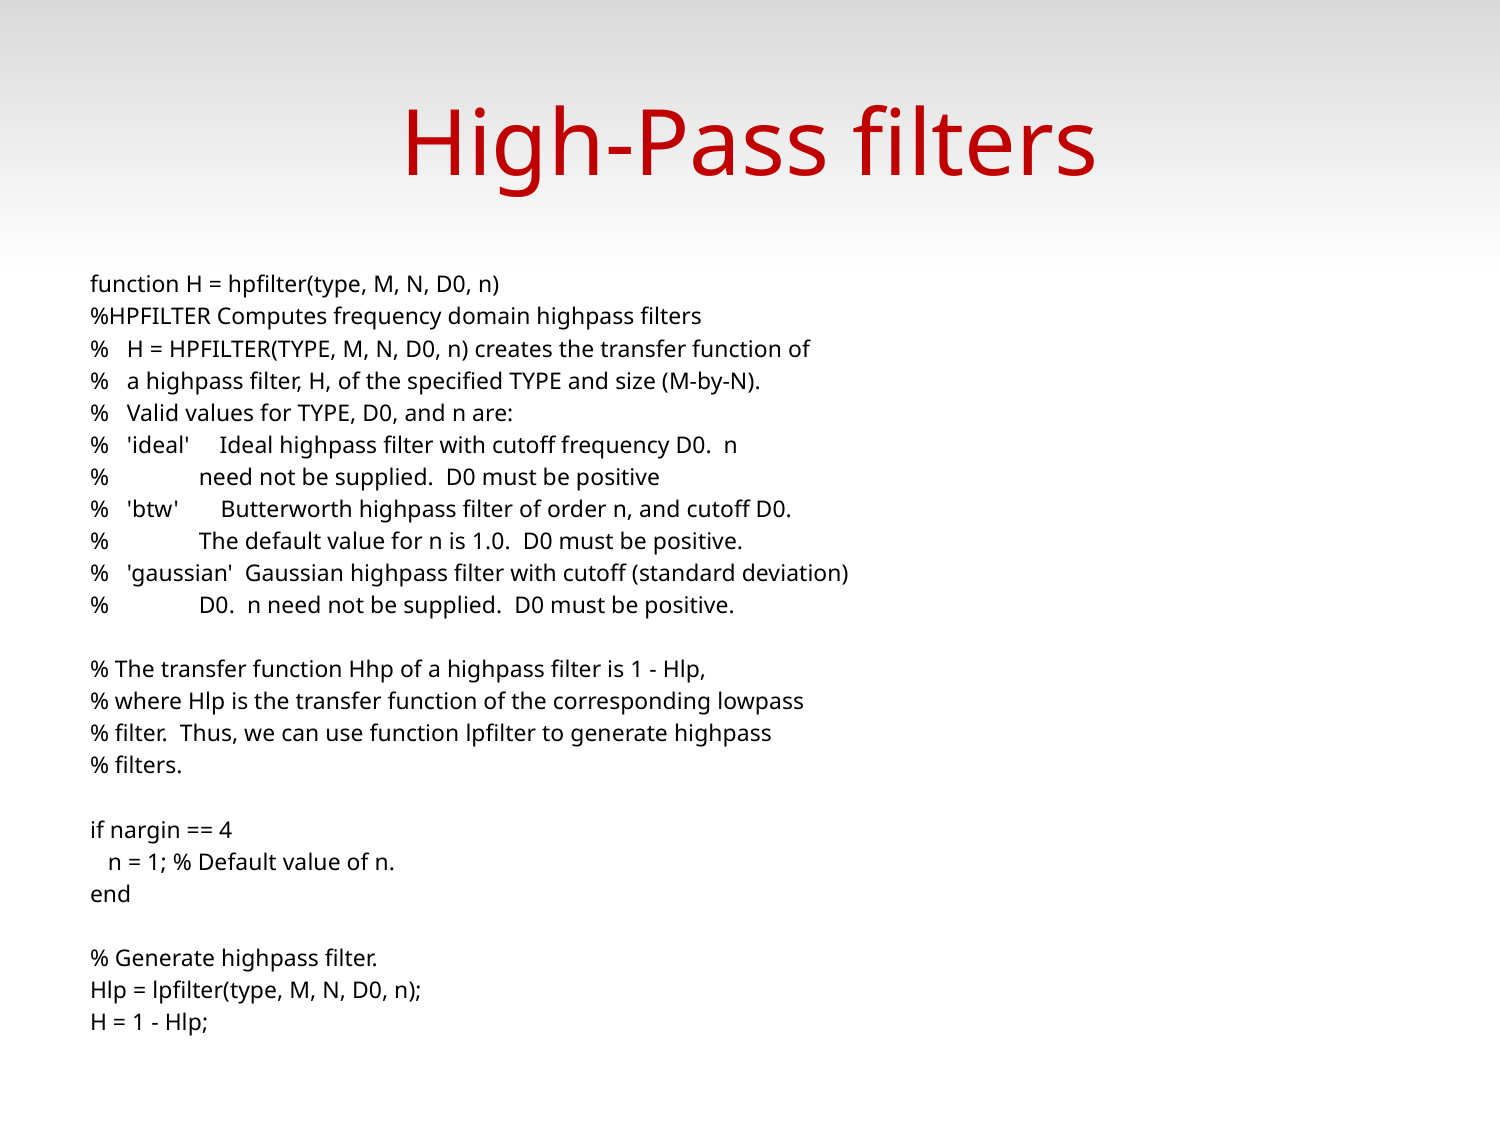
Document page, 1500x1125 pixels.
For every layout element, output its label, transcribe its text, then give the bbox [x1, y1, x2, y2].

list function H = hpfilter(type, M, N, D0, n) %HPFILTER Computes frequency domain highpass filters % H = HPFILTER(TYPE, M, N, D0, n) creates the transfer function of % a highpass filter, H, of the specified TYPE and size (M-by-N). % Valid values for TYPE, D0, and n are: % 'ideal' Ideal highpass filter with cutoff frequency D0. n % need not be supplied. D0 must be positive % 'btw' Butterworth highpass filter of order n, and cutoff D0. % The default value for n is 1.0. D0 must be positive. % 'gaussian' Gaussian highpass filter with cutoff (standard deviation) % D0. n need not be supplied. D0 must be positive. % The transfer function Hhp of a highpass filter is 1 - Hlp, % where Hlp is the transfer function of the corresponding lowpass % filter. Thus, we can use function lpfilter to generate highpass % filters. if nargin == 4 n = 1; % Default value of n. end % Generate highpass filter. Hlp = lpfilter(type, M, N, D0, n); H = 1 - Hlp; [75, 262, 1425, 1005]
title High-Pass filters [75, 45, 1425, 233]
